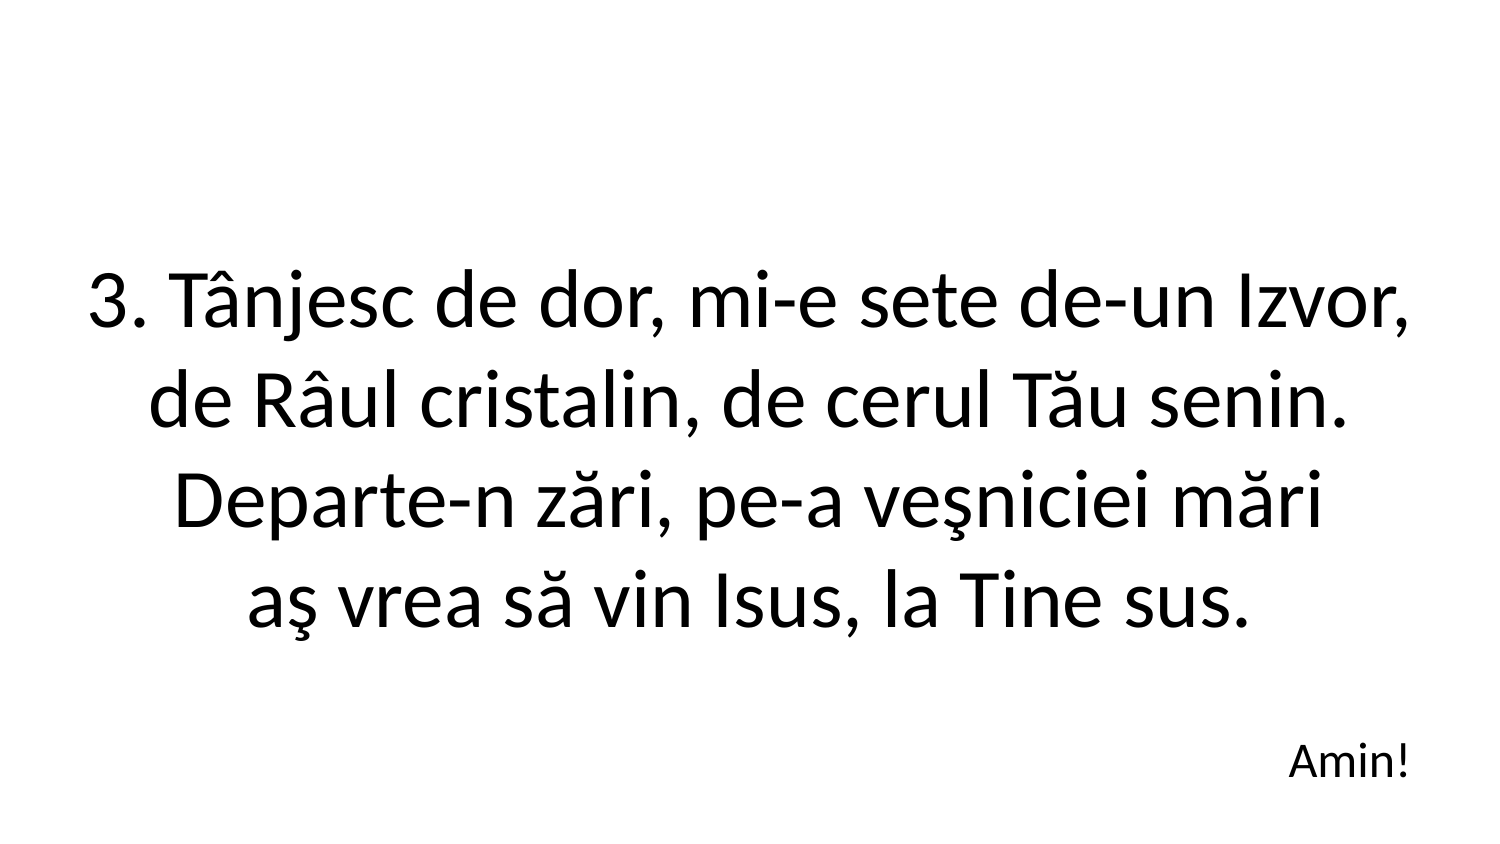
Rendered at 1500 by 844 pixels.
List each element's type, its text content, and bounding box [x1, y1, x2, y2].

text_box 3. Tânjesc de dor, mi-e sete de-un Izvor, de Râul cristalin, de cerul Tău senin. Departe-n zări, pe-a veşniciei mări aş vrea să vin Isus, la Tine sus. [72, 192, 1428, 652]
text_box Amin! [1273, 674, 1427, 795]
